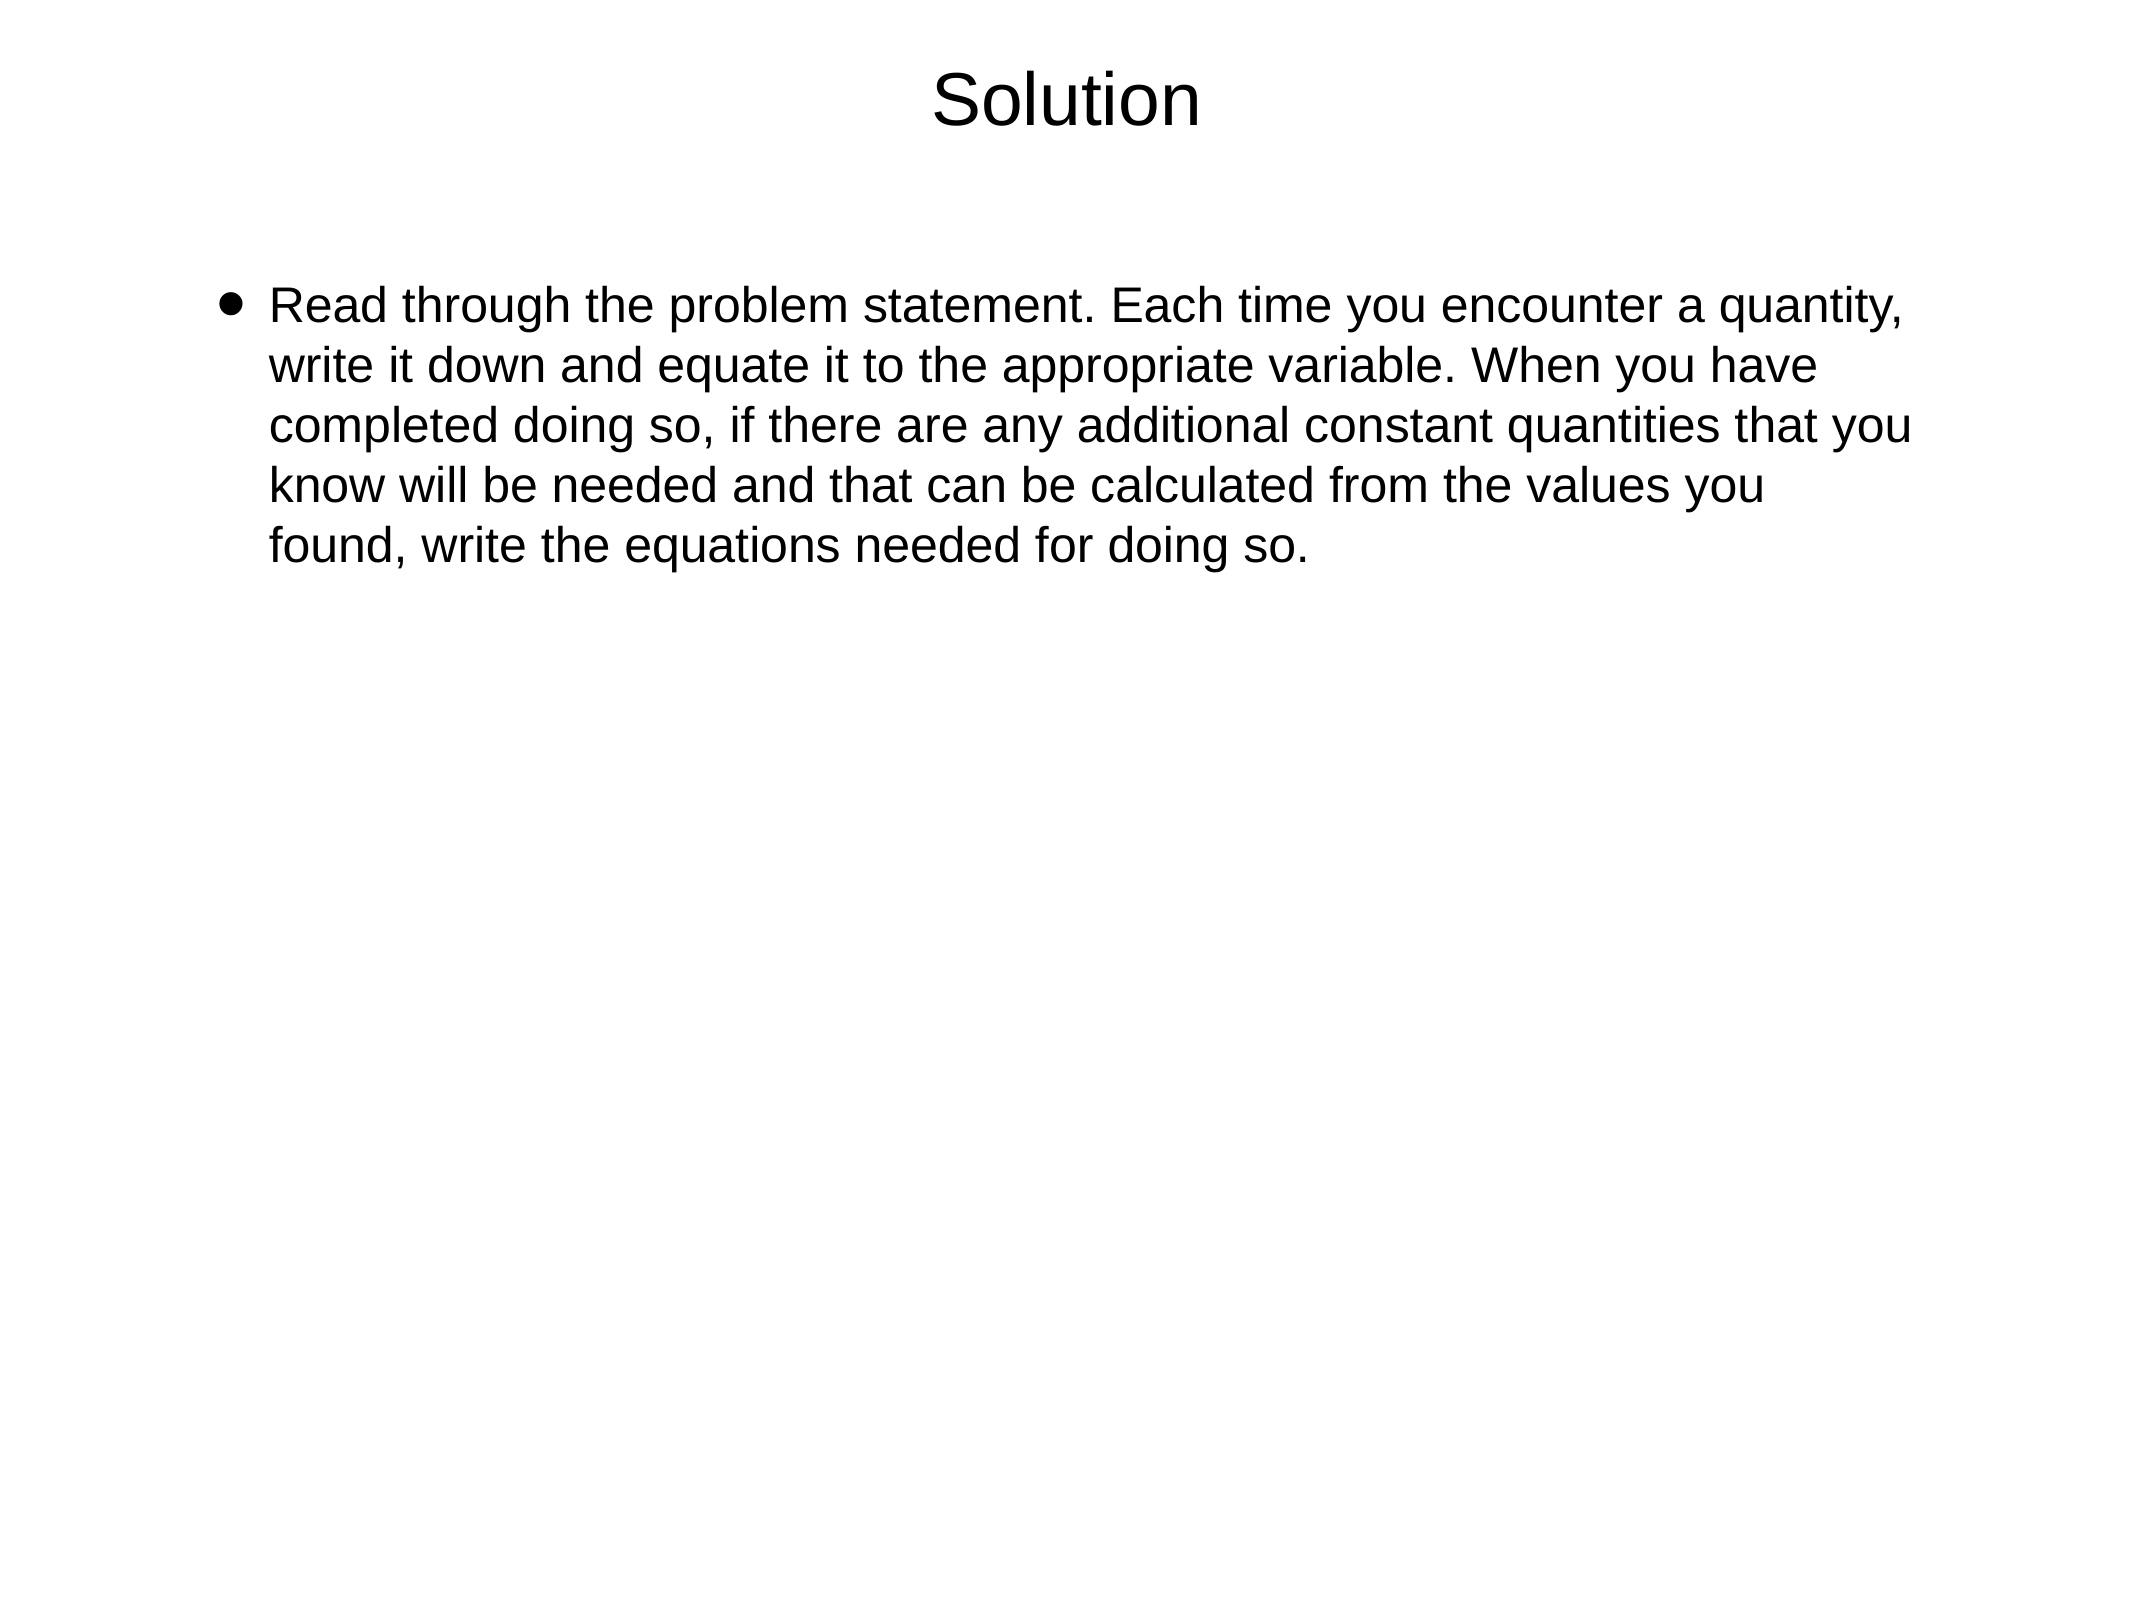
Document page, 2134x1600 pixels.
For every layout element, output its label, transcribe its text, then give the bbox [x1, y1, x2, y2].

title Solution [208, 41, 1925, 250]
list Read through the problem statement. Each time you encounter a quantity, write it down and equate it to the appropriate variable. When you have completed doing so, if there are any additional constant quantities that you know will be needed and that can be calculated from the values you found, write the equations needed for doing so. [208, 264, 1925, 1463]
